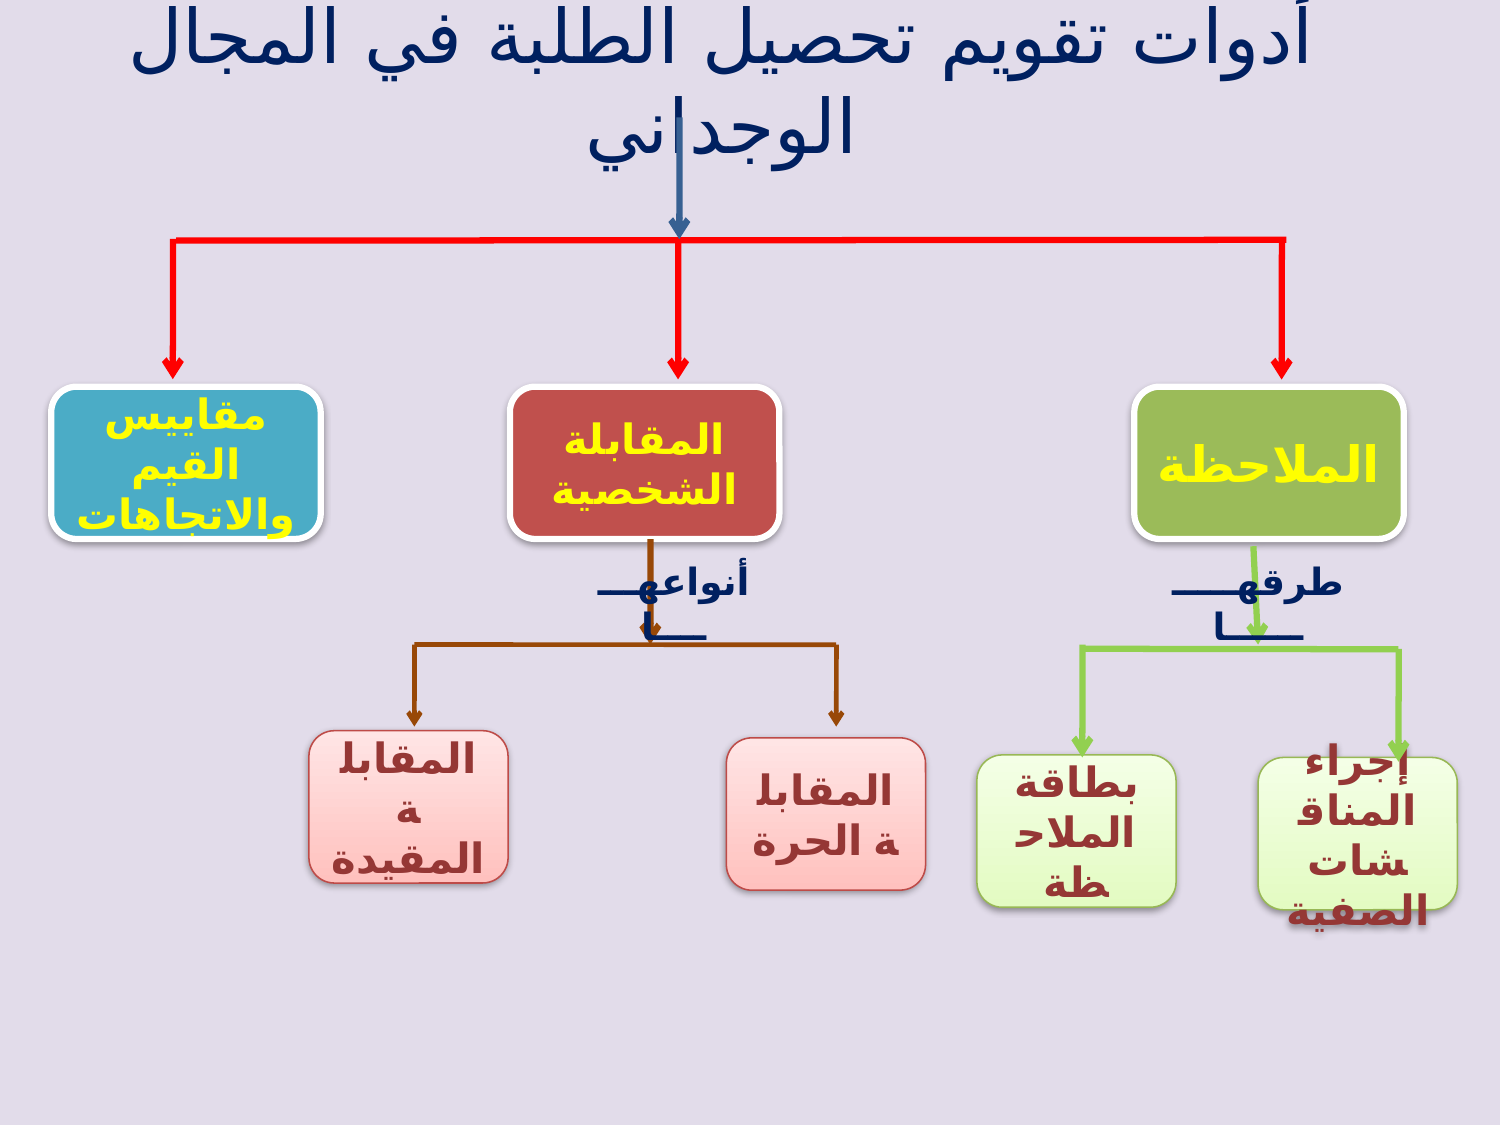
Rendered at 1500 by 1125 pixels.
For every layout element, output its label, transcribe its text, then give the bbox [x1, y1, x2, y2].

text_box المقابلة المقيدة [308, 729, 509, 884]
text_box طرقهـــــــــــا [1152, 550, 1364, 642]
text_box المقابلة الحرة [725, 737, 927, 891]
text_box أدوات تقويم تحصيل الطلبة في المجال الوجداني [112, 0, 725, 177]
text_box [414, 644, 837, 727]
text_box بطاقة الملاحظة [976, 754, 1177, 909]
text_box أدوات تقويم تحصيل الطلبة في المجال الوجداني [736, 0, 1331, 177]
text_box مقاييس القيم والاتجاهات [48, 383, 324, 543]
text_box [1206, 592, 1306, 598]
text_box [1081, 644, 1399, 762]
text_box المقابلة الشخصية [736, 383, 783, 543]
text_box المقابلة الشخصية [506, 383, 725, 543]
text_box إجراء المناقشات الصفية [1257, 756, 1459, 911]
text_box الملاحظة [1131, 383, 1407, 543]
text_box أنواعهـــــــا [580, 550, 725, 641]
text_box أنواعهـــــــا [736, 550, 768, 641]
